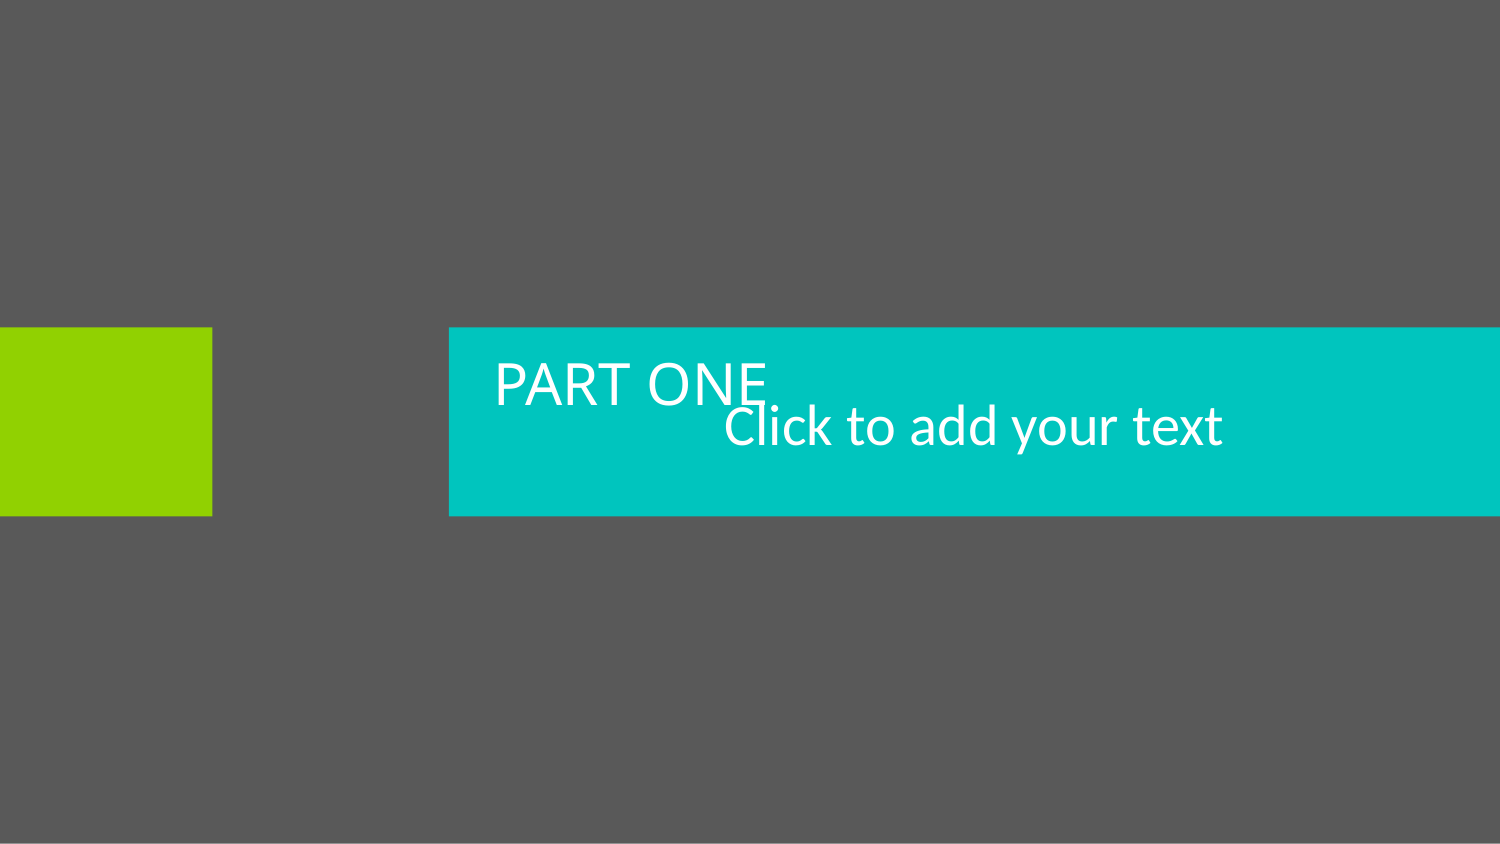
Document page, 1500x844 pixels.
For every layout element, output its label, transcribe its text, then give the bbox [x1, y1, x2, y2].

text_box PART ONE [478, 339, 786, 424]
text_box [0, 325, 215, 518]
text_box Click to add your text [447, 325, 1500, 518]
